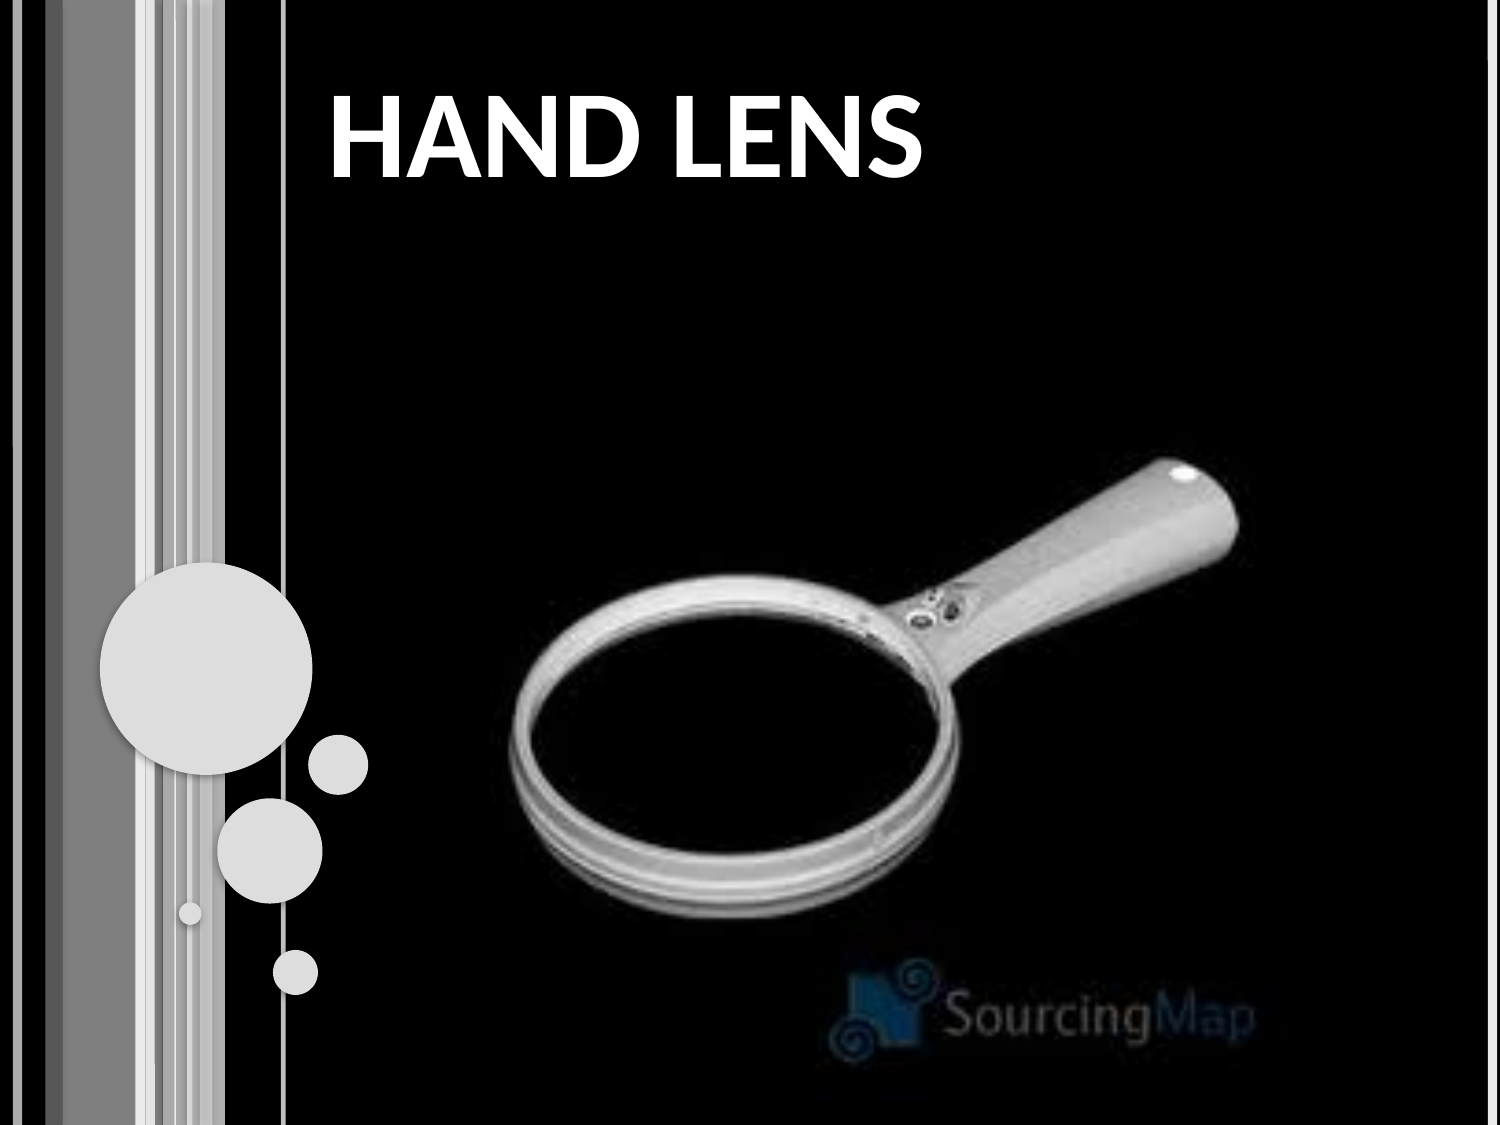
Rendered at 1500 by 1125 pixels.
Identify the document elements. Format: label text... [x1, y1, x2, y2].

text_box [10, 0, 361, 181]
picture [461, 274, 1288, 1101]
title HAND LENS [312, 45, 1463, 233]
